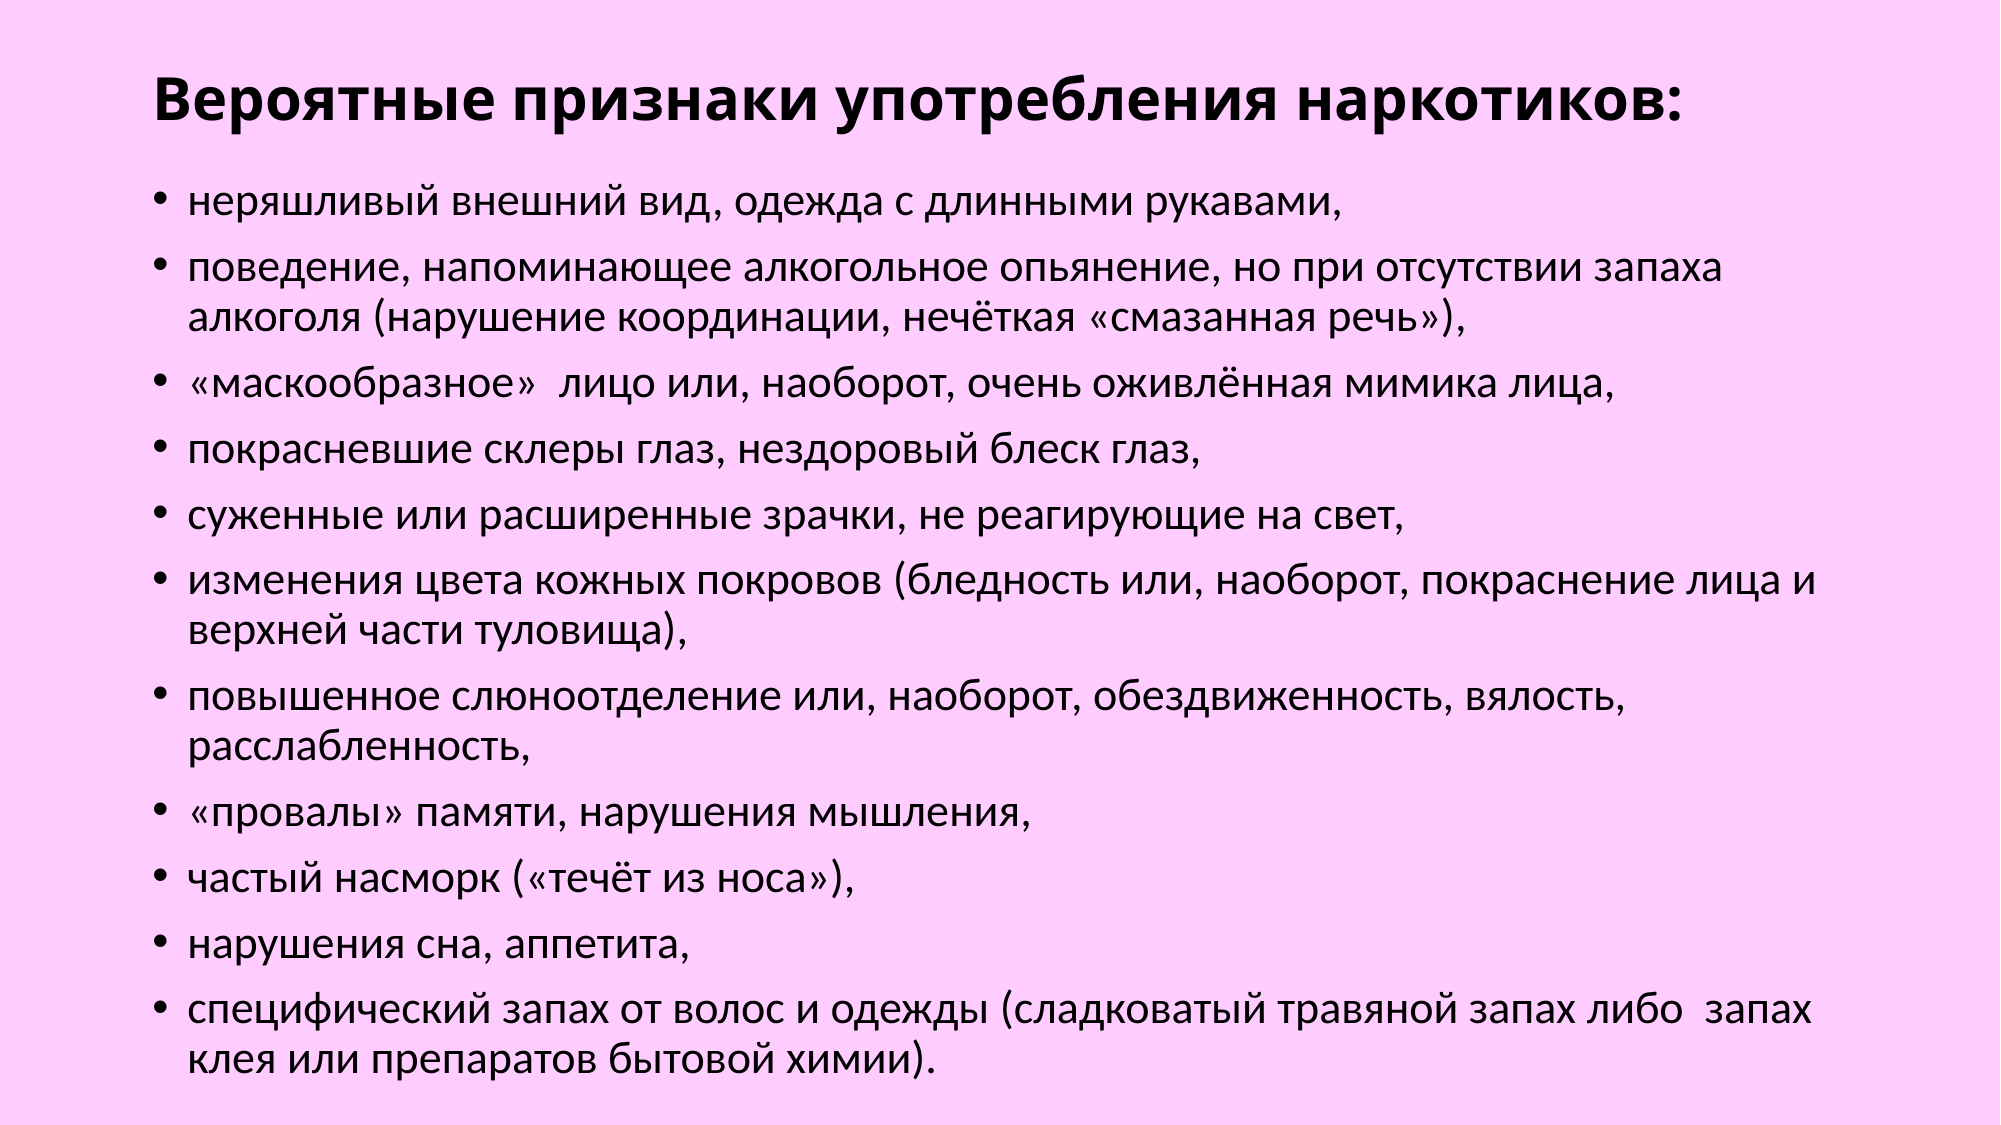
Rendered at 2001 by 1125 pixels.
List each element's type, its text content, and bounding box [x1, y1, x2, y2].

title Вероятные признаки употребления наркотиков: [137, 59, 1863, 168]
list неряшливый внешний вид, одежда с длинными рукавами, поведение, напоминающее алкогольное опьянение, но при отсутствии запаха алкоголя (нарушение координации, нечёткая «смазанная речь»), «маскообразное» лицо или, наоборот, очень оживлённая мимика лица, покрасневшие склеры глаз, нездоровый блеск глаз, суженные или расширенные зрачки, не реагирующие на свет, изменения цвета кожных покровов (бледность или, наоборот, покраснение лица и верхней части туловища), повышенное слюноотделение или, наоборот, обездвиженность, вялость, расслабленность, «провалы» памяти, нарушения мышления, частый насморк («течёт из носа»), нарушения сна, аппетита, специфический запах от волос и одежды (сладковатый травяной запах либо запах клея или препаратов бытовой химии). [137, 168, 1863, 1093]
